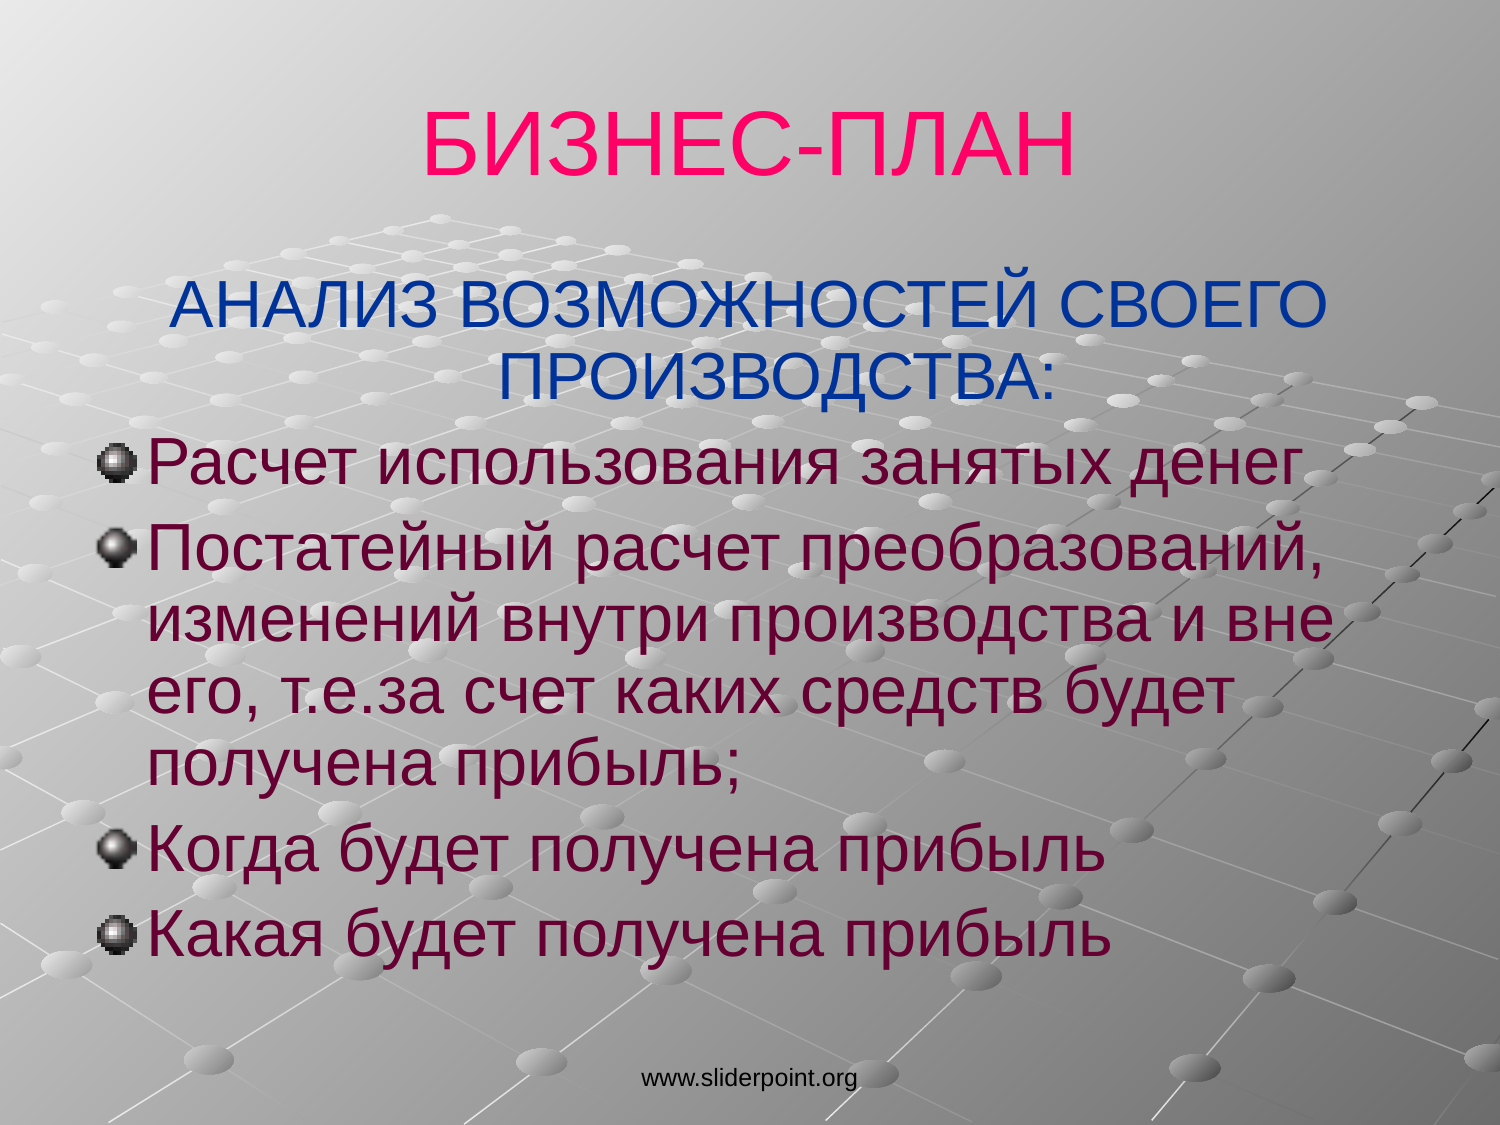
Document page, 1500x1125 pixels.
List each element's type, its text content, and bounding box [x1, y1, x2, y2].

picture [90, 822, 137, 869]
title БИЗНЕС-ПЛАН [74, 44, 1426, 233]
picture [90, 521, 137, 568]
picture [90, 435, 137, 483]
footer www.sliderpoint.org [512, 1023, 988, 1100]
list АНАЛИЗ ВОЗМОЖНОСТЕЙ СВОЕГО ПРОИЗВОДСТВА: Расчет использования занятых денег Постатейный расчет преобразований, изменений внутри производства и вне его, т.е.за счет каких средств будет получена прибыль; Когда будет получена прибыль Какая будет получена прибыль [74, 262, 1426, 1007]
picture [90, 907, 137, 955]
